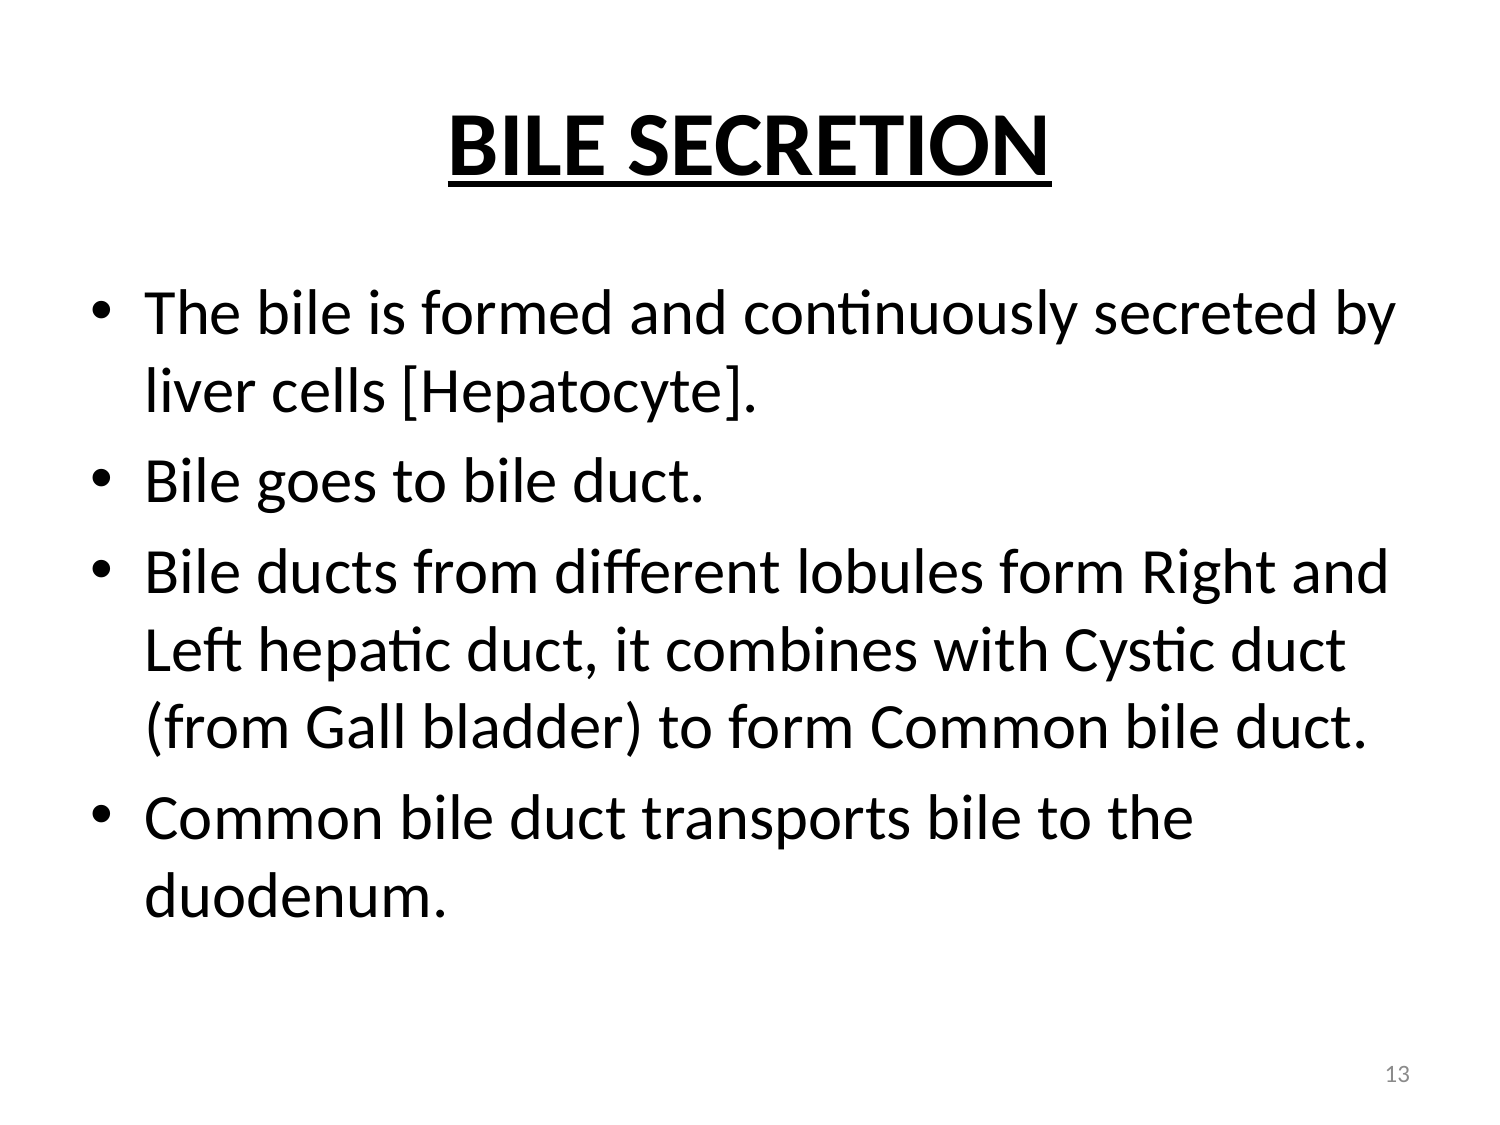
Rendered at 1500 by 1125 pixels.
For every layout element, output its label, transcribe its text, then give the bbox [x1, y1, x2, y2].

title BILE SECRETION [75, 45, 1425, 233]
slide_number 13 [1074, 1042, 1425, 1103]
list The bile is formed and continuously secreted by liver cells [Hepatocyte]. Bile goes to bile duct. Bile ducts from different lobules form Right and Left hepatic duct, it combines with Cystic duct (from Gall bladder) to form Common bile duct. Common bile duct transports bile to the duodenum. [75, 262, 1425, 1005]
